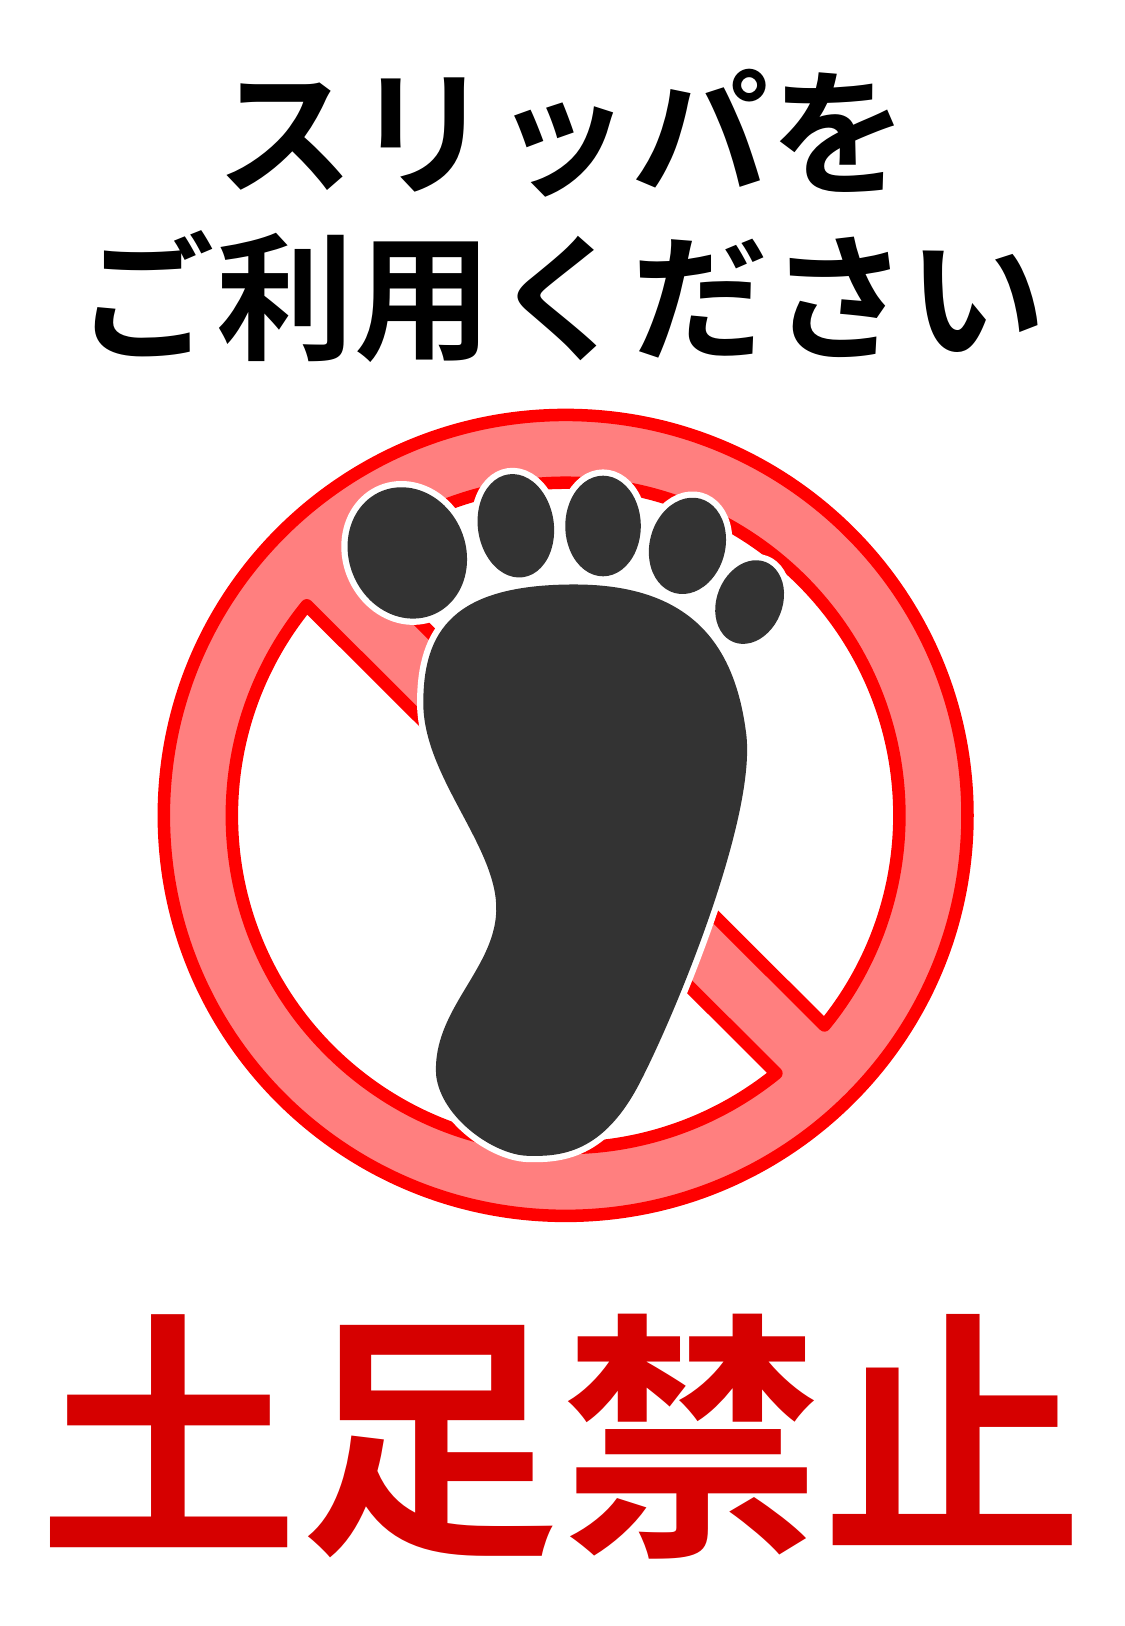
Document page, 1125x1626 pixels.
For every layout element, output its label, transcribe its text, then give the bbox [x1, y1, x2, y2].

text_box 土足禁止 [23, 1267, 1104, 1595]
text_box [163, 414, 968, 1217]
text_box スリッパを ご利用ください [0, 39, 1125, 385]
